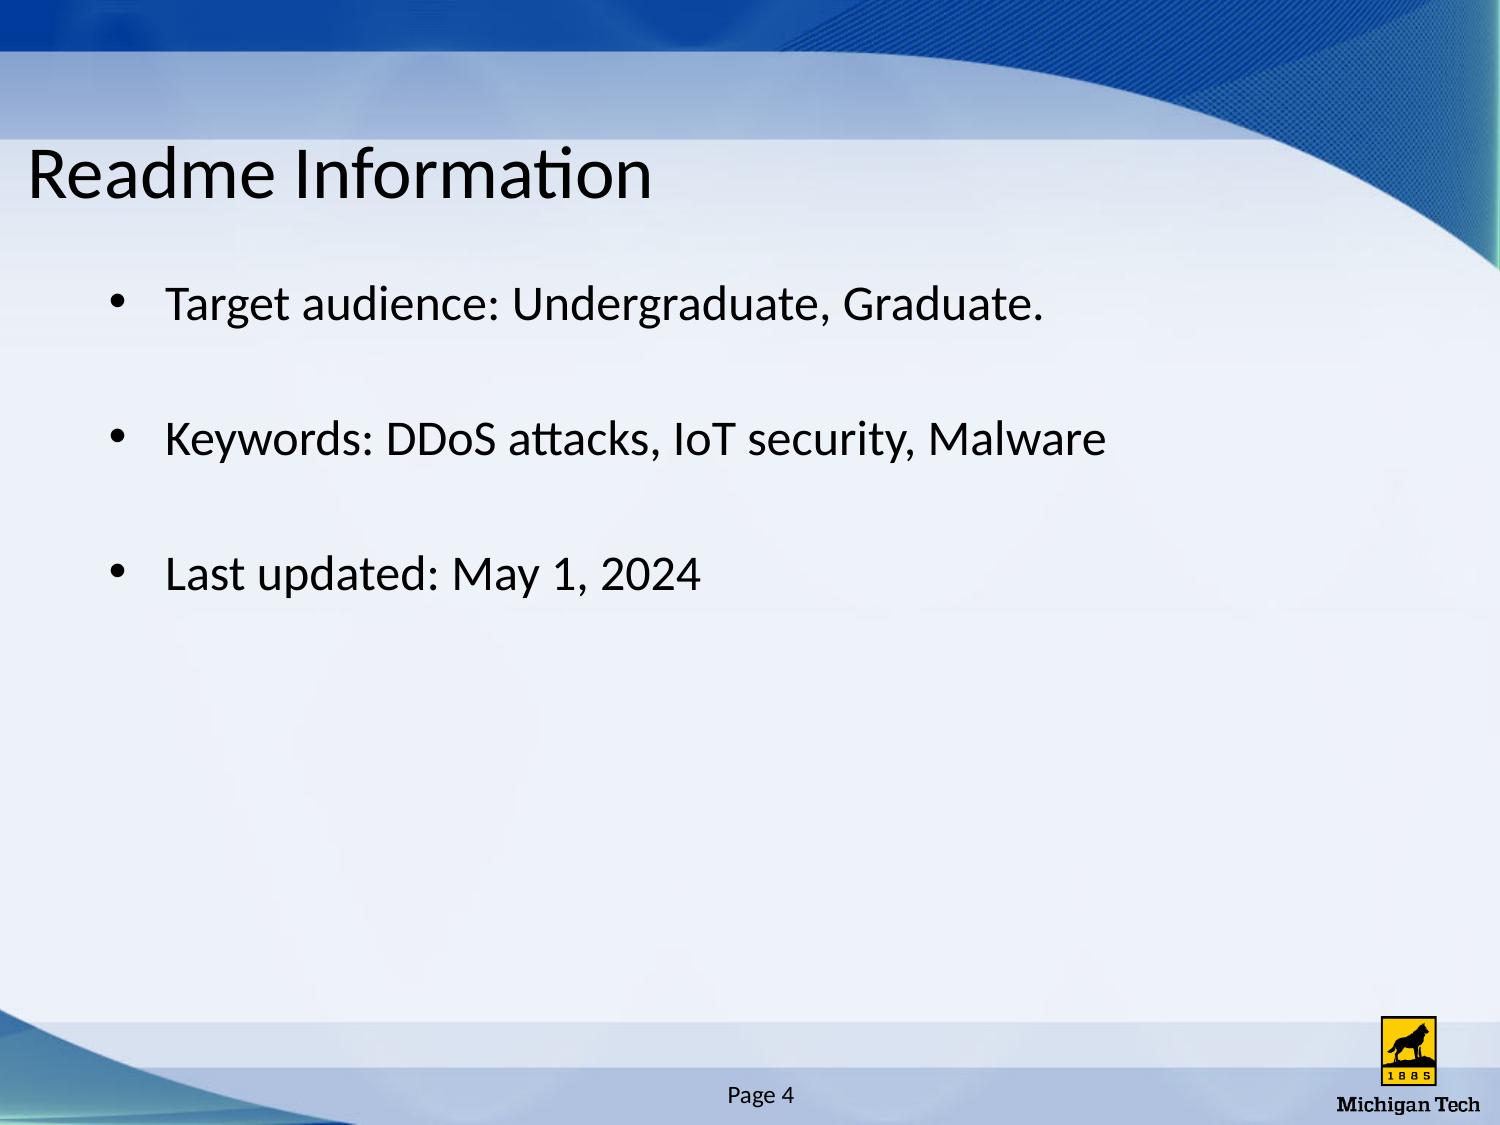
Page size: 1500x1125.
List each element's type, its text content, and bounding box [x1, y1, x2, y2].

list Target audience: Undergraduate, Graduate. Keywords: DDoS attacks, IoT security, Malware Last updated: May 1, 2024 [75, 262, 1425, 1063]
picture [0, 0, 1500, 1125]
title Readme Information [12, 75, 1263, 263]
